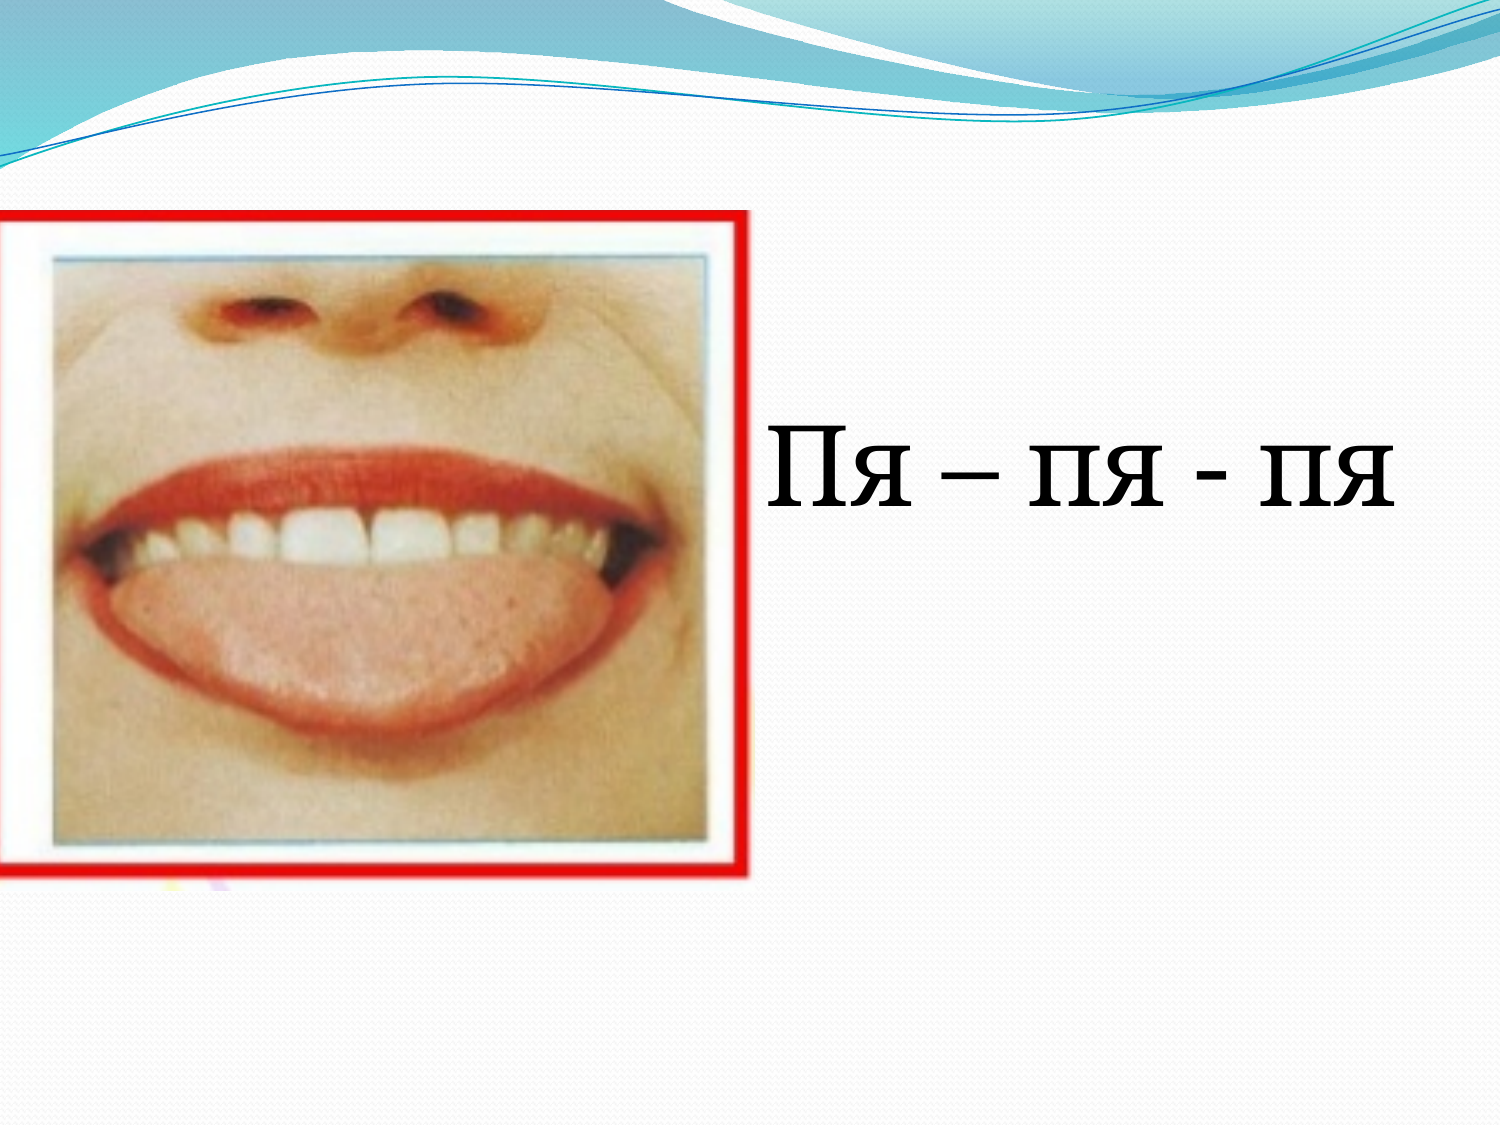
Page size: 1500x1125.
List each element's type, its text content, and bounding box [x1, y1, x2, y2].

text_box Пя – пя - пя [761, 386, 1421, 537]
picture [0, 210, 756, 891]
